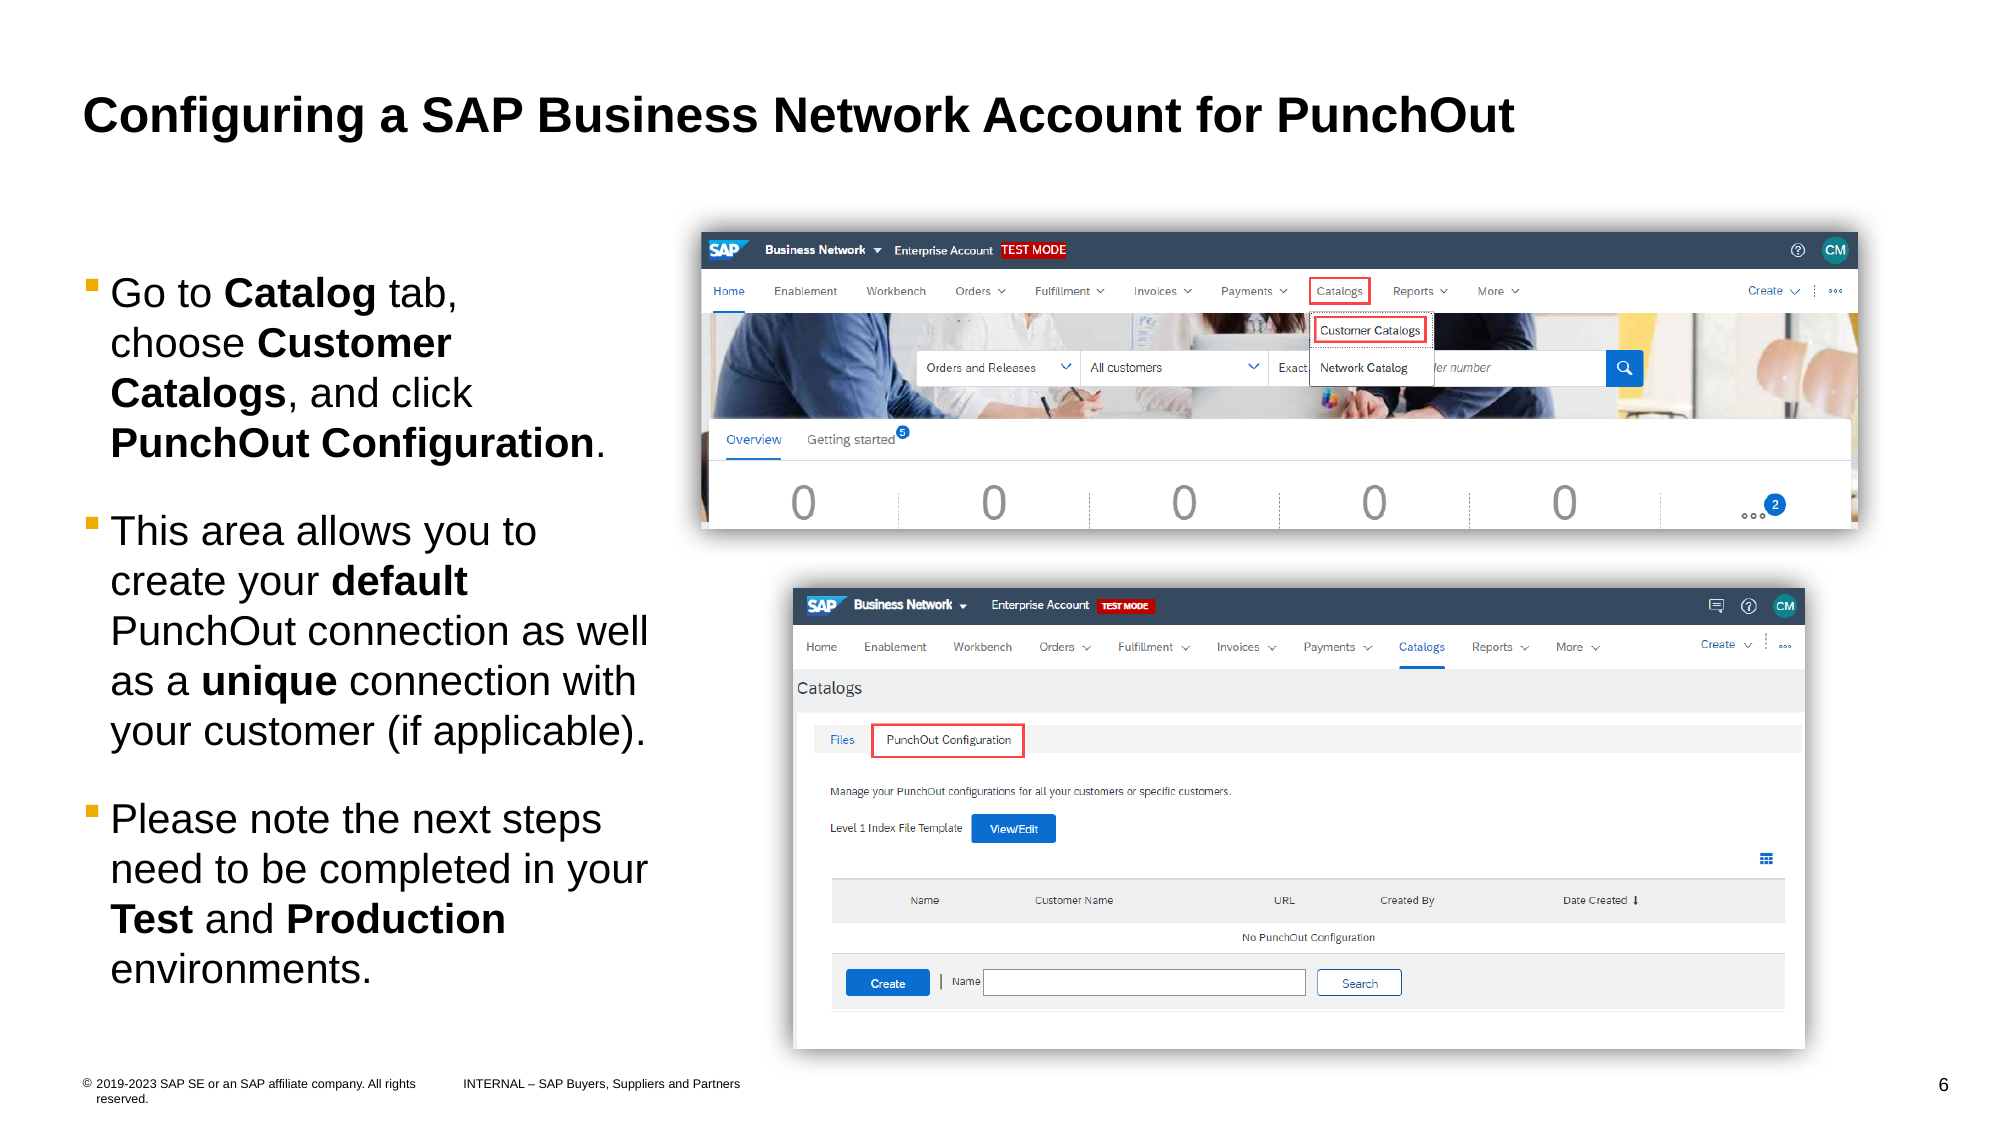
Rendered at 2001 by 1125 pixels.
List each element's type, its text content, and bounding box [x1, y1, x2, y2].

list Go to Catalog tab, choose Customer Catalogs, and click PunchOut Configuration. This area allows you to create your default PunchOut connection as well as a unique connection with your customer (if applicable). Please note the next steps need to be completed in your Test and Production environments. [82, 265, 660, 1040]
picture [700, 231, 1859, 530]
picture [793, 587, 1805, 1049]
title Configuring a SAP Business Network Account for PunchOut [82, 82, 1918, 144]
